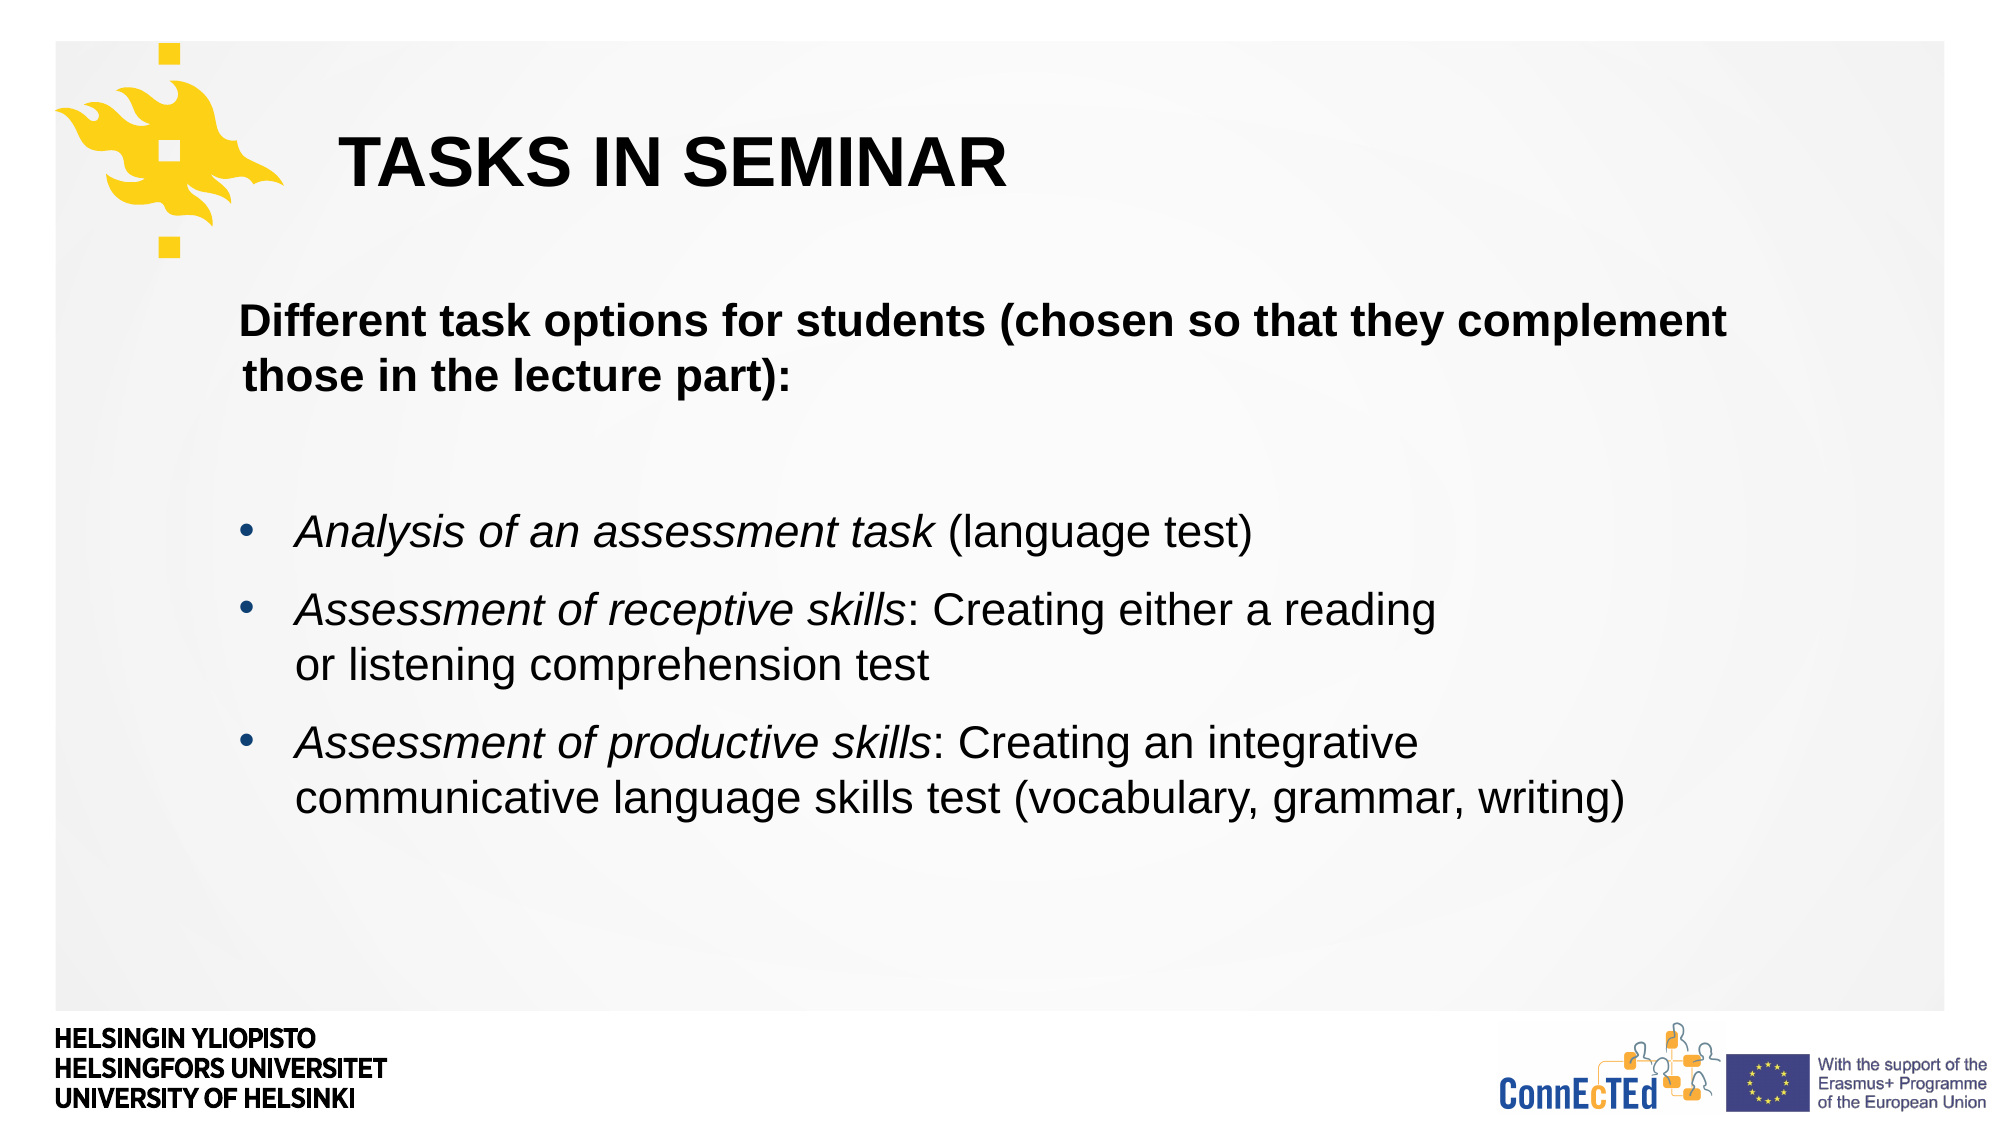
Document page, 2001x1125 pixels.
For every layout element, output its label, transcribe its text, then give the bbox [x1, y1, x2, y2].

title TASKS IN SEMINAR [338, 131, 1934, 291]
picture [55, 41, 1945, 1011]
picture [1497, 1021, 1987, 1115]
list Different task options for students (chosen so that they complement those in the lecture part): Analysis of an assessment task (language test) Assessment of receptive skills: Creating either a reading or listening comprehension test Assessment of productive skills: Creating an integrative communicative language skills test (vocabulary, grammar, writing) [238, 290, 1834, 941]
picture [159, 140, 180, 161]
